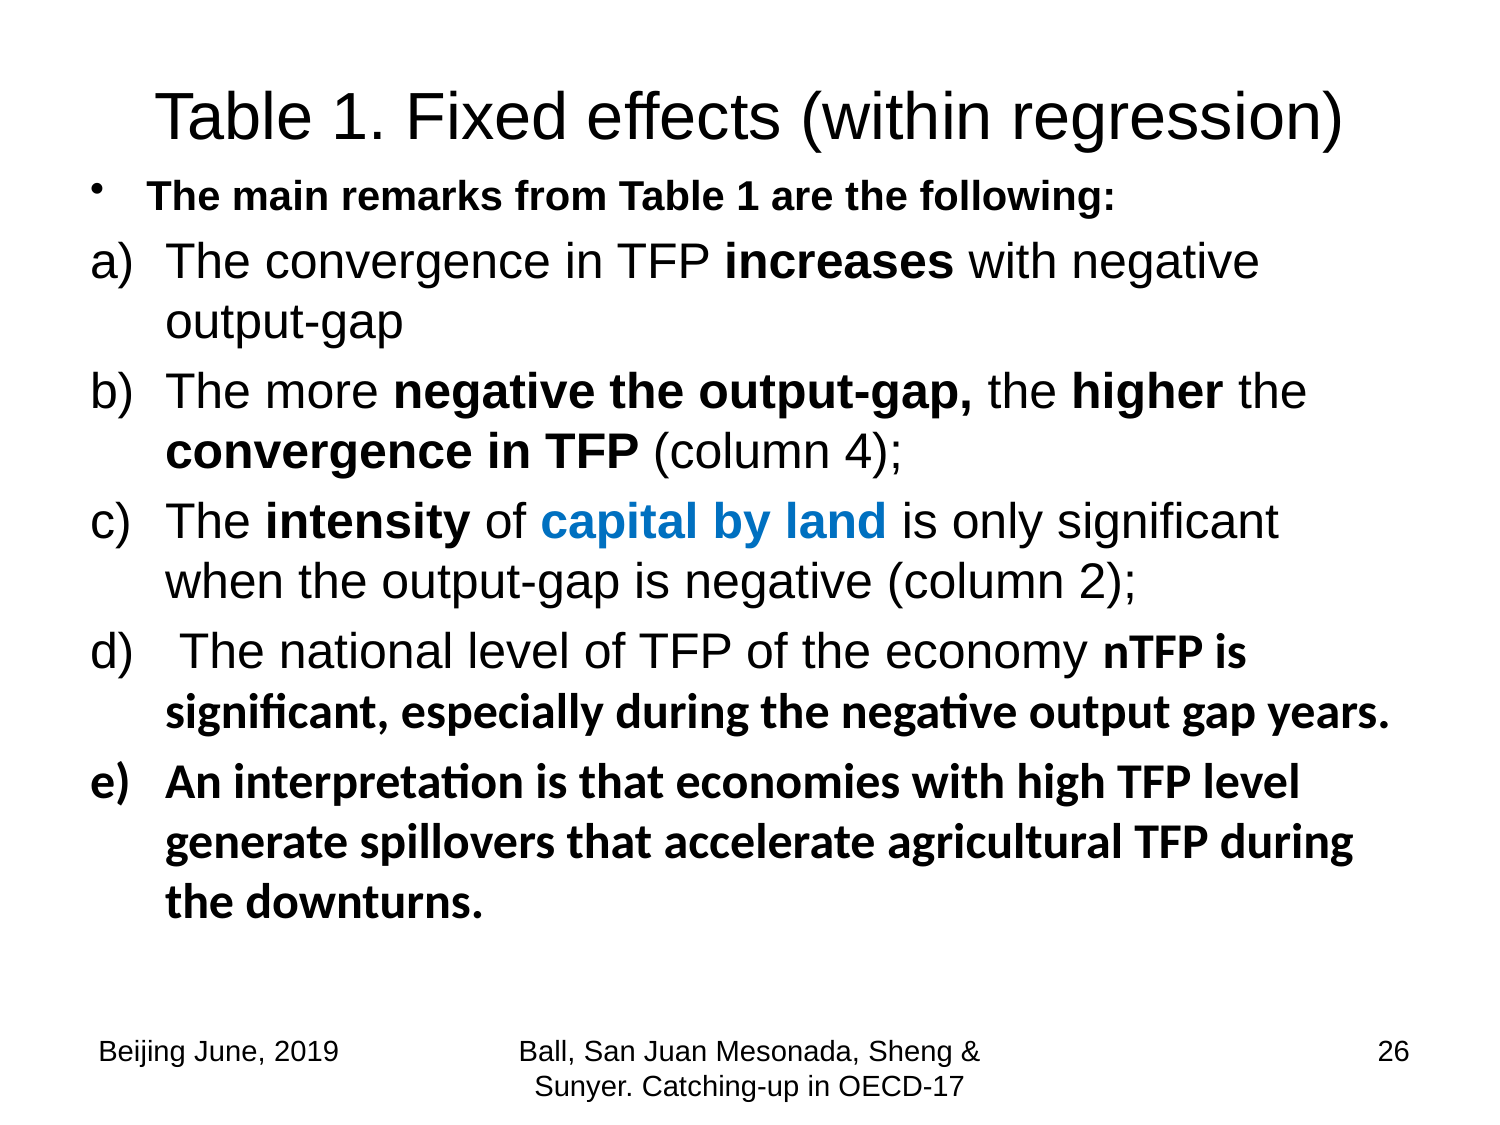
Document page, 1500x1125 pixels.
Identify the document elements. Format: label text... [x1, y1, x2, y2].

title Table 1. Fixed effects (within regression) [75, 19, 1425, 160]
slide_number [74, 1024, 426, 1103]
list The main remarks from Table 1 are the following: The convergence in TFP increases with negative output-gap The more negative the output-gap, the higher the convergence in TFP (column 4); The intensity of capital by land is only significant when the output-gap is negative (column 2); The national level of TFP of the economy nTFP is significant, especially during the negative output gap years. An interpretation is that economies with high TFP level generate spillovers that accelerate agricultural TFP during the downturns. [75, 160, 1425, 904]
footer Ball, San Juan Mesonada, Sheng & Sunyer. Catching-up in OECD-17 [454, 1024, 1046, 1103]
slide_number 26 [1074, 1024, 1426, 1103]
